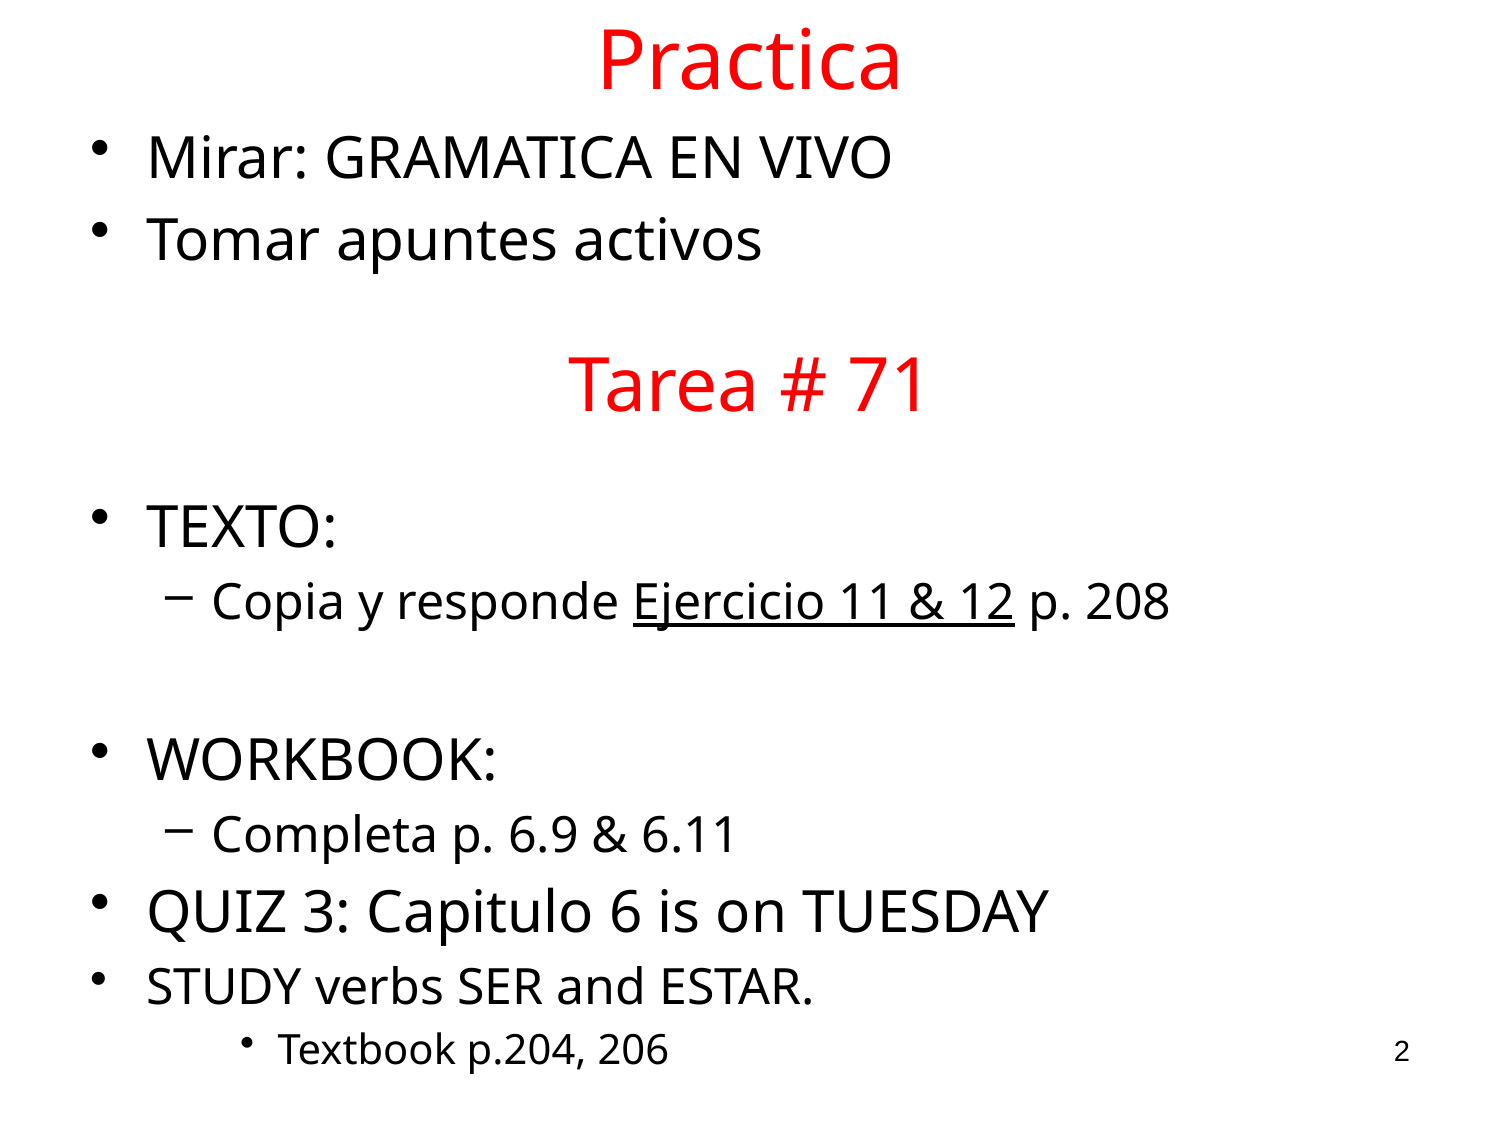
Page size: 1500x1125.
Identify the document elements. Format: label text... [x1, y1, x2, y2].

text_box Mirar: GRAMATICA EN VIVO Tomar apuntes activos [74, 150, 1425, 855]
slide_number 2 [1074, 1024, 1425, 1103]
text_box Practica [74, 0, 1425, 150]
text_box Tarea # 71 [76, 287, 1427, 475]
list TEXTO: Copia y responde Ejercicio 11 & 12 p. 208 WORKBOOK: Completa p. 6.9 & 6.11 QUIZ 3: Capitulo 6 is on TUESDAY STUDY verbs SER and ESTAR. Textbook p.204, 206 [75, 399, 1425, 1125]
